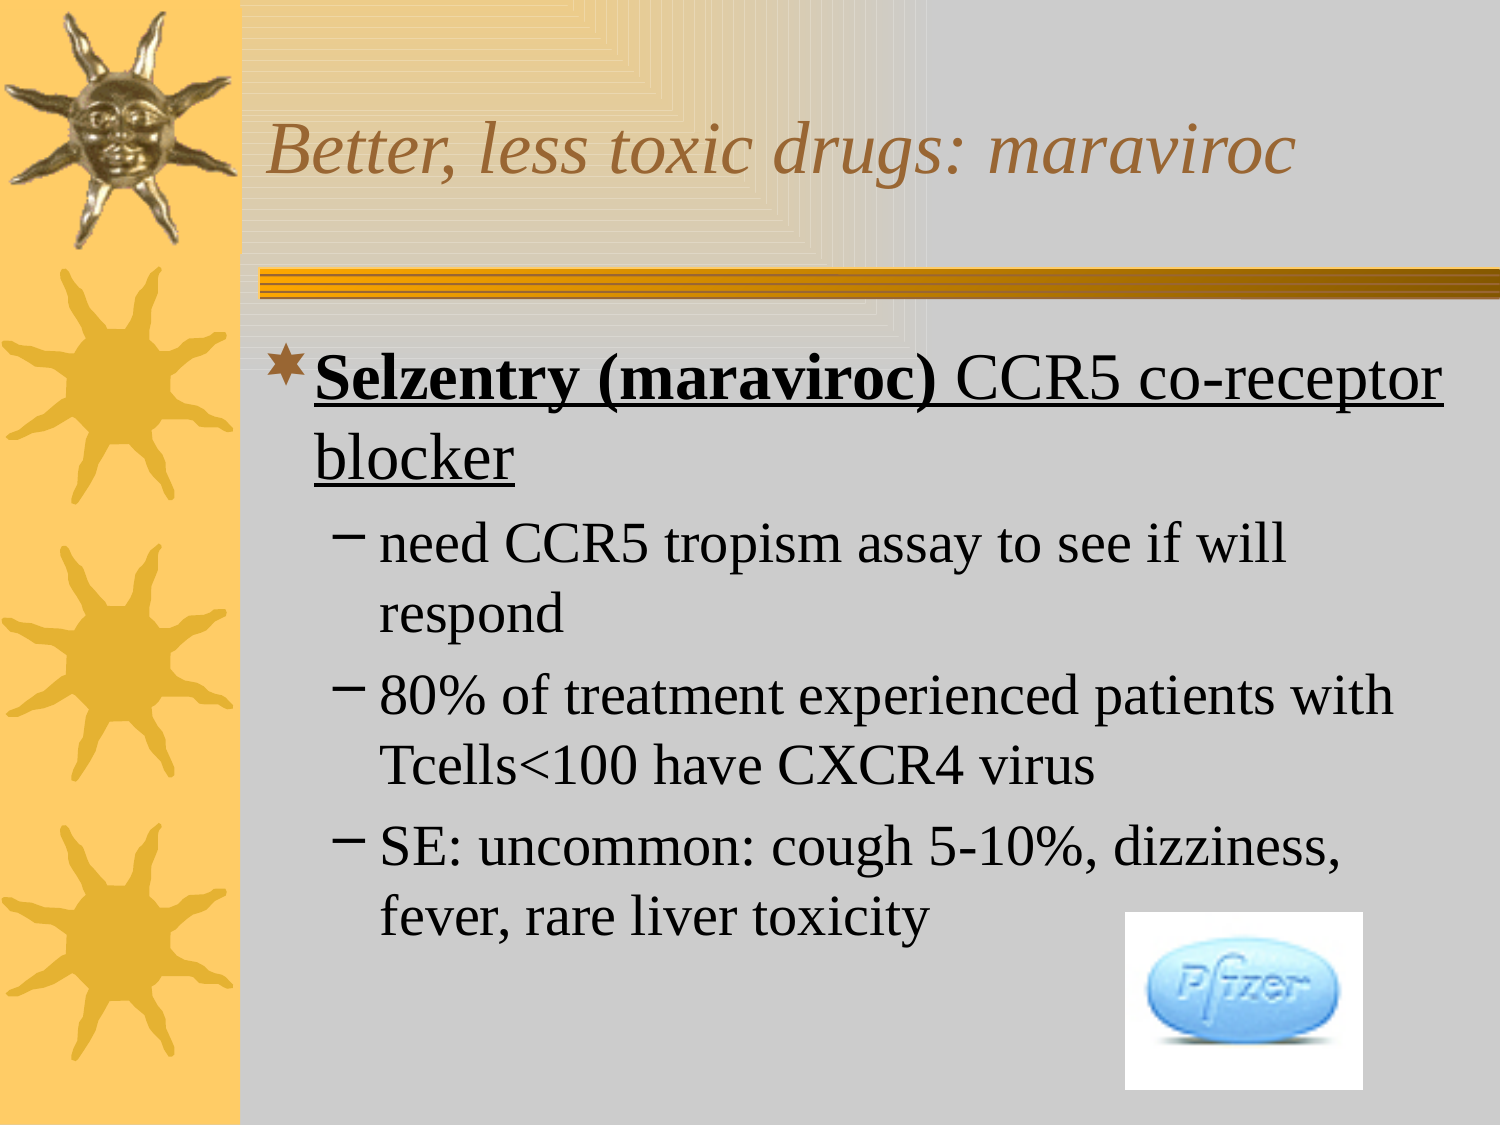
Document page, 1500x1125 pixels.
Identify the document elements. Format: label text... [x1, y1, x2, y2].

title Better, less toxic drugs: maraviroc [250, 49, 1492, 238]
picture [1124, 912, 1363, 1090]
list Selzentry (maraviroc) CCR5 co-receptor blocker need CCR5 tropism assay to see if will respond 80% of treatment experienced patients with Tcells<100 have CXCR4 virus SE: uncommon: cough 5-10%, dizziness, fever, rare liver toxicity [242, 324, 1494, 1001]
picture [1, 8, 242, 254]
